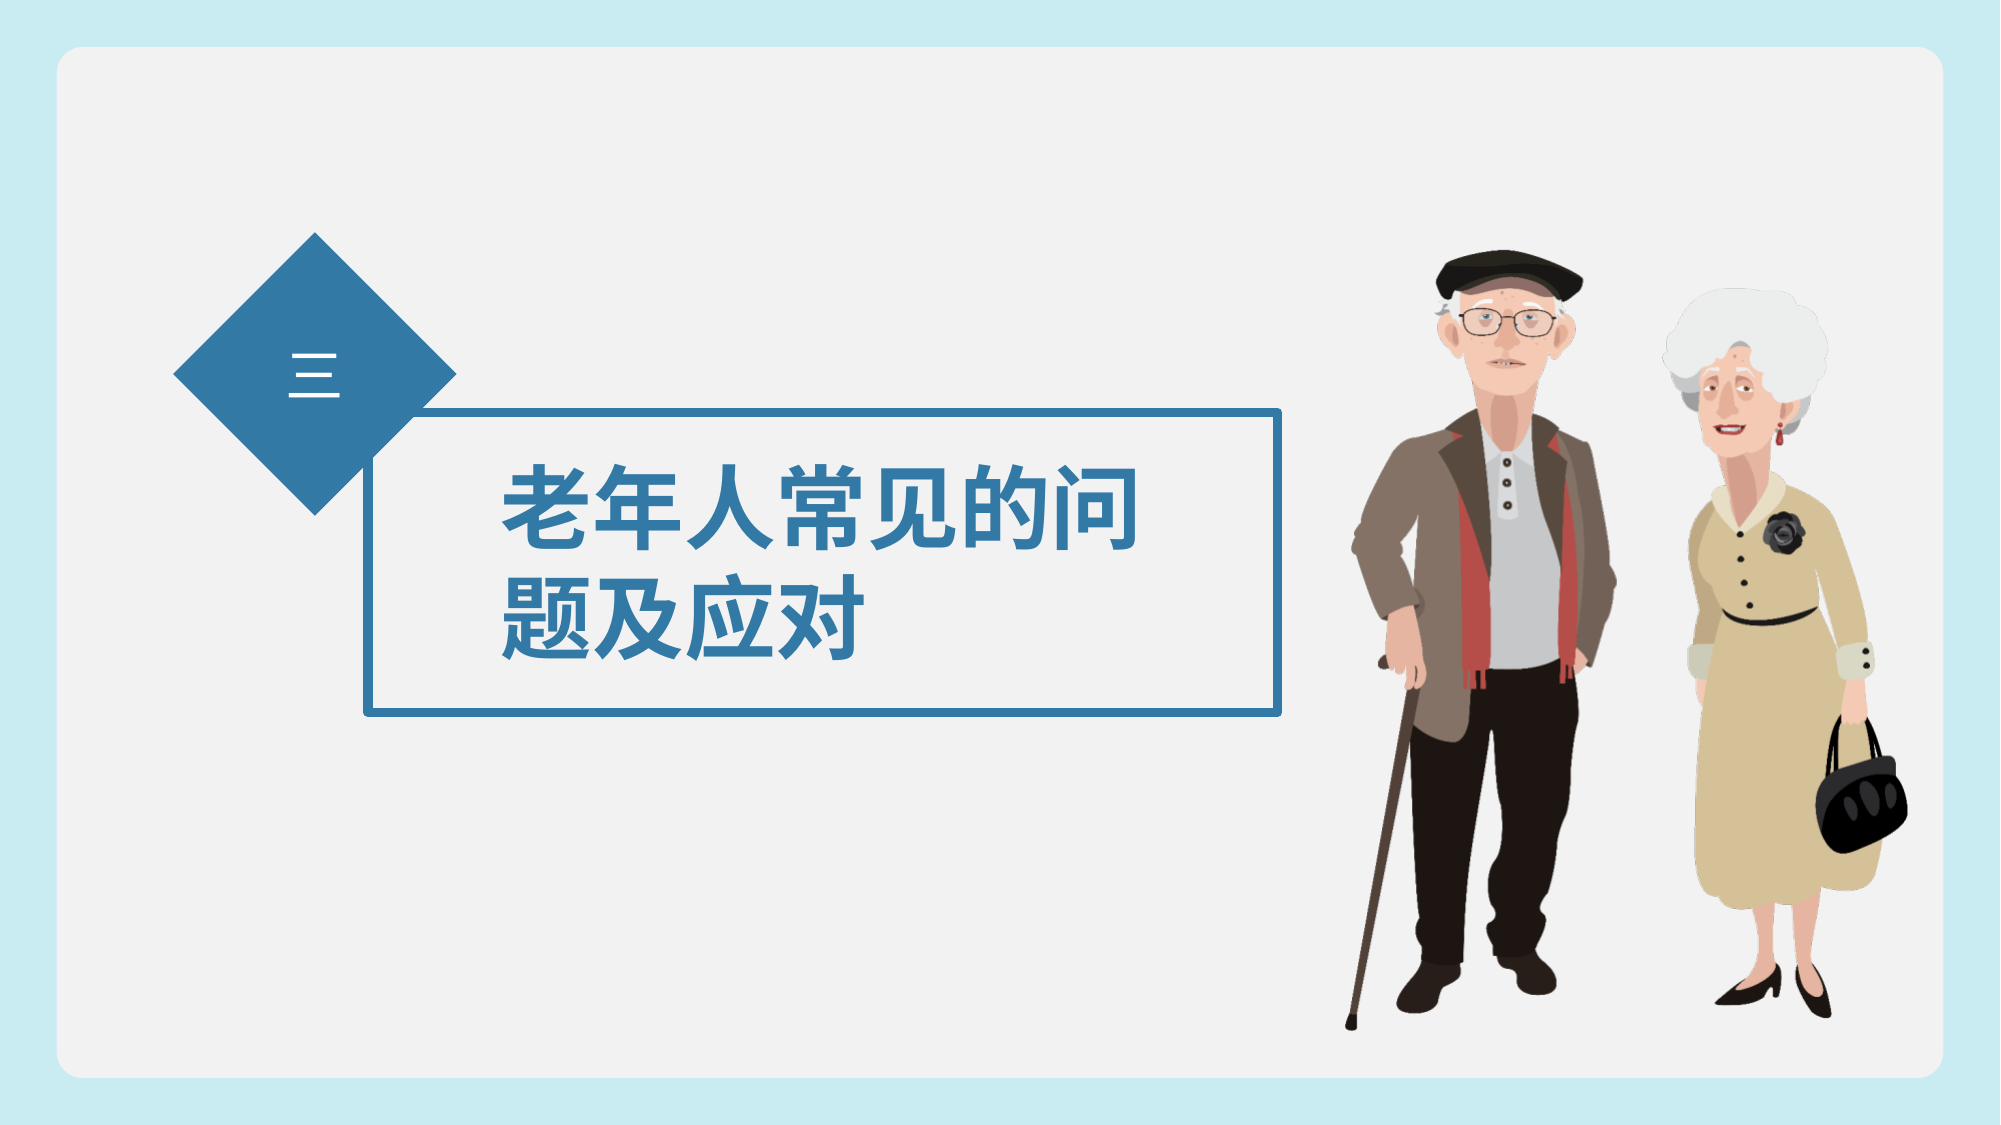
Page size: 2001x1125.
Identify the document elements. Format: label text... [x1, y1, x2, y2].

text_box [54, 44, 1946, 1081]
text_box 三 [171, 230, 459, 518]
picture [1277, 166, 1922, 1102]
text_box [367, 412, 1272, 713]
